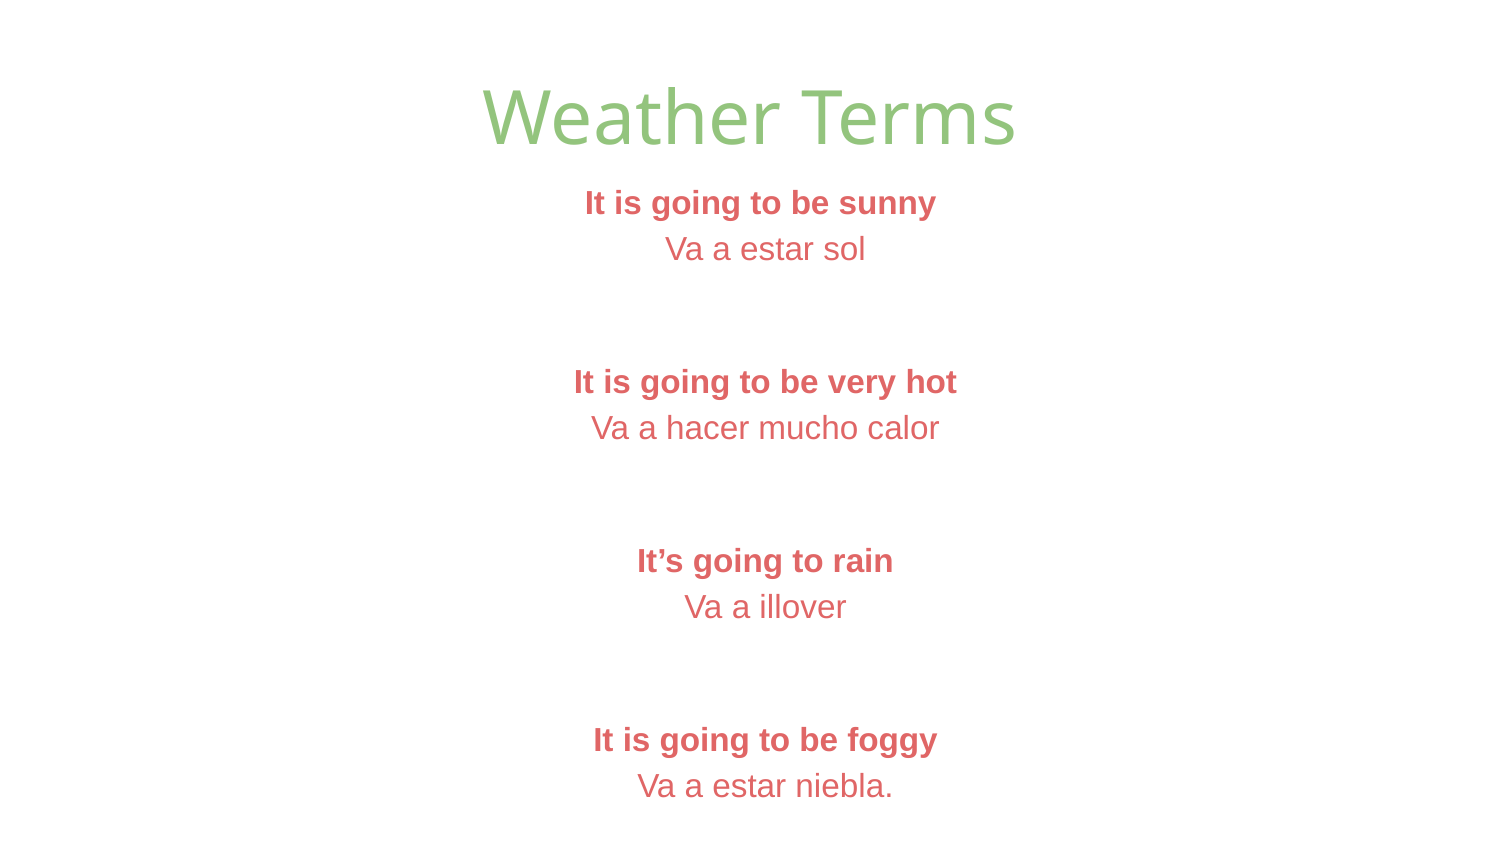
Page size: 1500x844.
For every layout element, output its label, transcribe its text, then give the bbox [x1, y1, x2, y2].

title Weather Terms [75, 33, 1425, 159]
list It is going to be sunny Va a estar sol It is going to be very hot Va a hacer mucho calor It’s going to rain Va a illover It is going to be foggy Va a estar niebla. It is going to be cloudy Va a estar nublado. [75, 159, 1425, 772]
